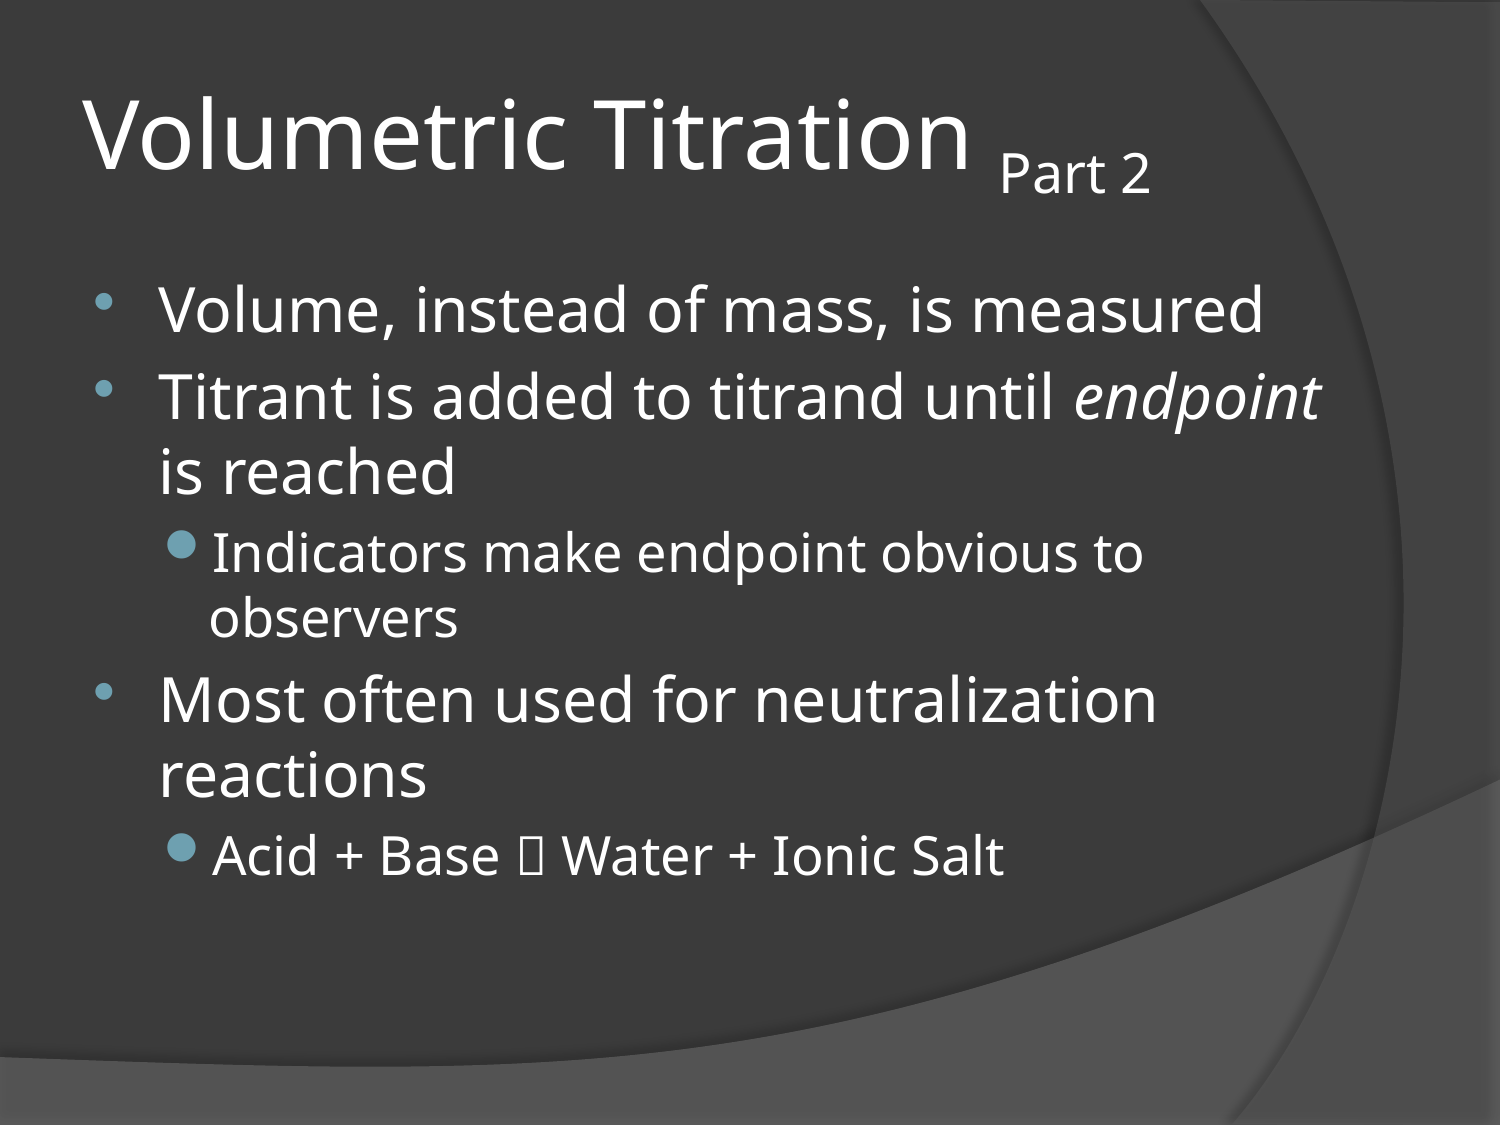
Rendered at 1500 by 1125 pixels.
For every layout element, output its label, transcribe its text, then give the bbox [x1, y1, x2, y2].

title Volumetric Titration Part 2 [75, 45, 1300, 233]
list Volume, instead of mass, is measured Titrant is added to titrand until endpoint is reached Indicators make endpoint obvious to observers Most often used for neutralization reactions Acid + Base  Water + Ionic Salt [75, 262, 1348, 1005]
